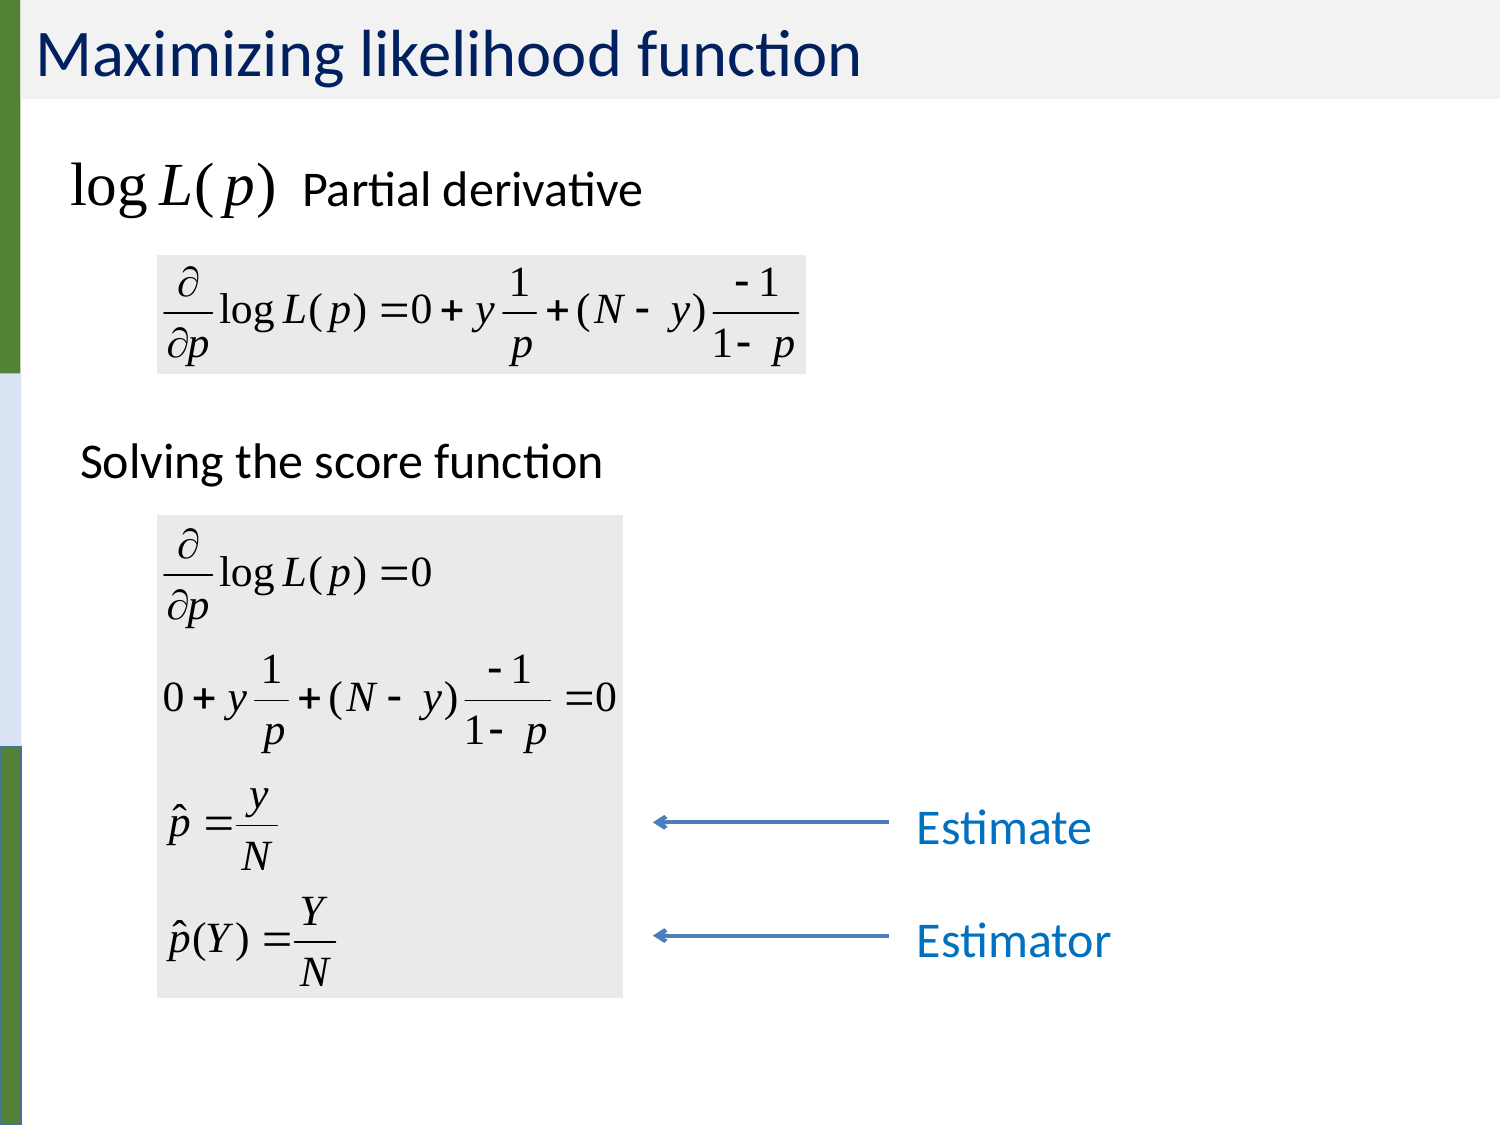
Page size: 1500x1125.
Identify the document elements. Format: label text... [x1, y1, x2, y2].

title Maximizing likelihood function [24, 0, 1500, 99]
text_box Partial derivative [287, 148, 659, 224]
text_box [156, 255, 806, 375]
text_box Solving the score function [65, 420, 619, 496]
text_box Estimator [902, 900, 1127, 975]
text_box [0, 0, 22, 1125]
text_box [156, 514, 624, 998]
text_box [61, 148, 287, 231]
text_box Estimate [902, 786, 1108, 862]
